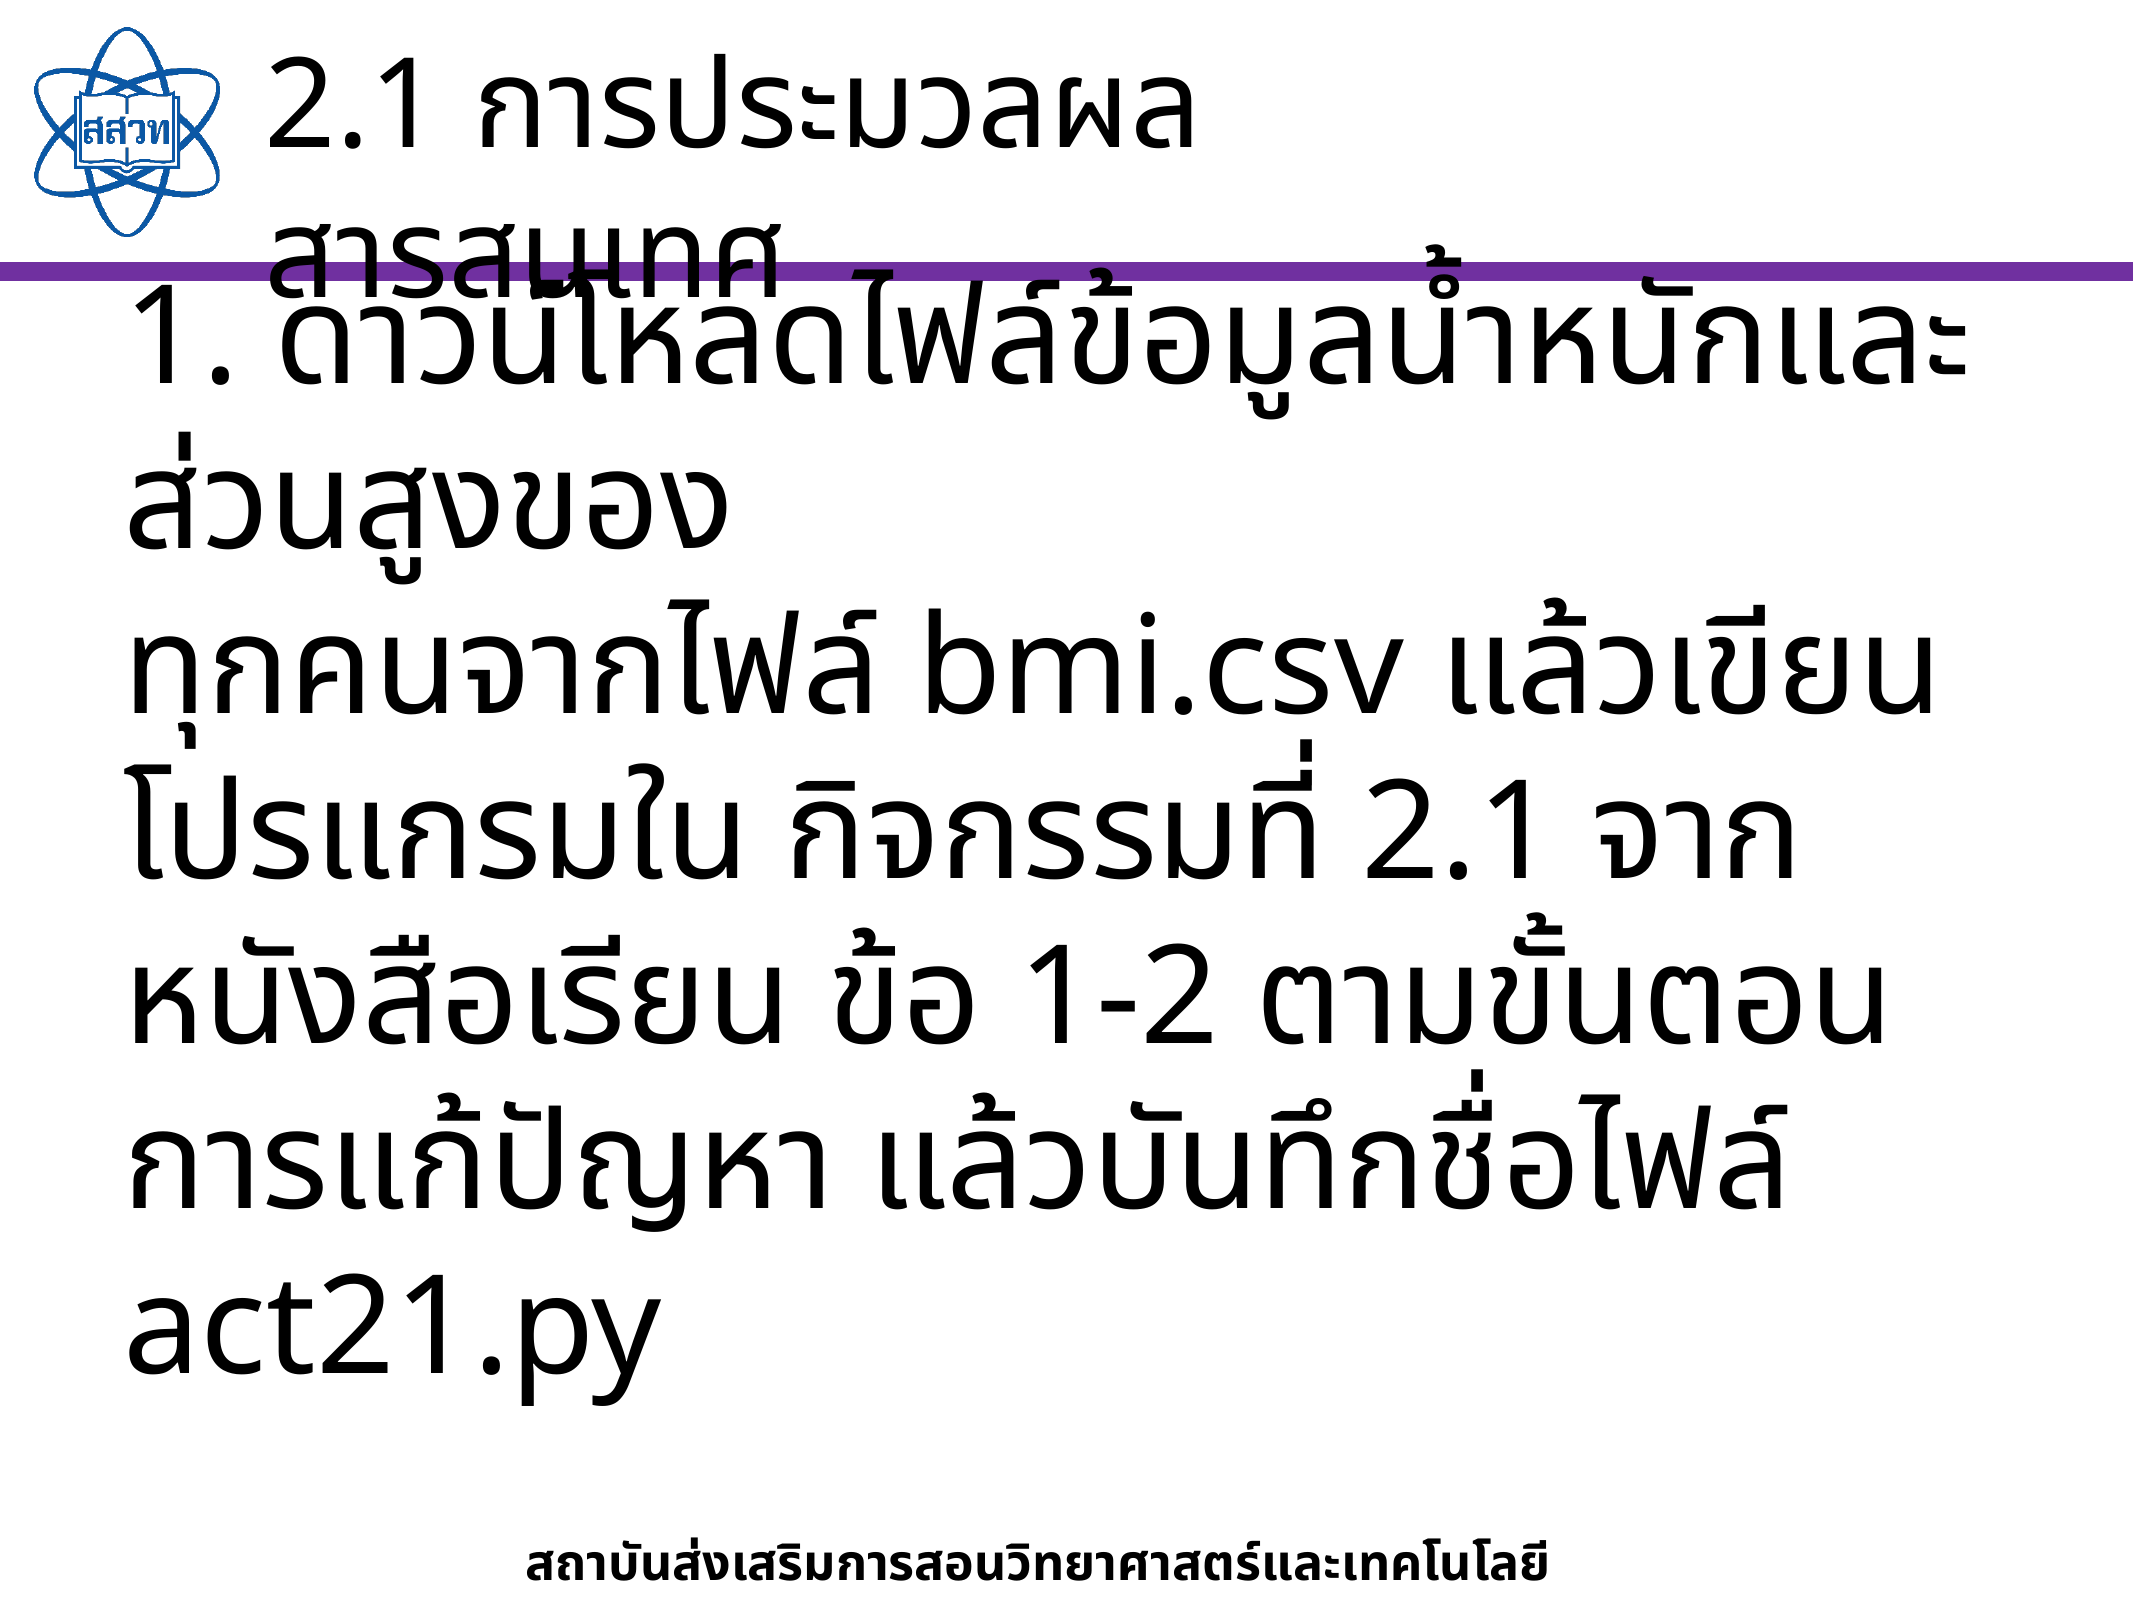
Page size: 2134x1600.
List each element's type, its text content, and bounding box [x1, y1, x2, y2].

text_box สถาบันส่งเสริมการสอนวิทยาศาสตร์และเทคโนโลยี [74, 1522, 2002, 1589]
text_box 1. ดาวน์โหลดไฟล์ข้อมูลน้ำหนักและส่วนสูงของ ทุกคนจากไฟล์ bmi.csv แล้วเขียนโปรแกรมใน กิจกรรมที่ 2.1 จากหนังสือเรียน ข้อ 1-2 ตามขั้นตอนการแก้ปัญหา แล้วบันทึกชื่อไฟล์ act21.py [115, 482, 2043, 1166]
text_box 2.1 การประมวลผลสารสนเทศ [256, 88, 1347, 257]
picture [33, 27, 220, 237]
